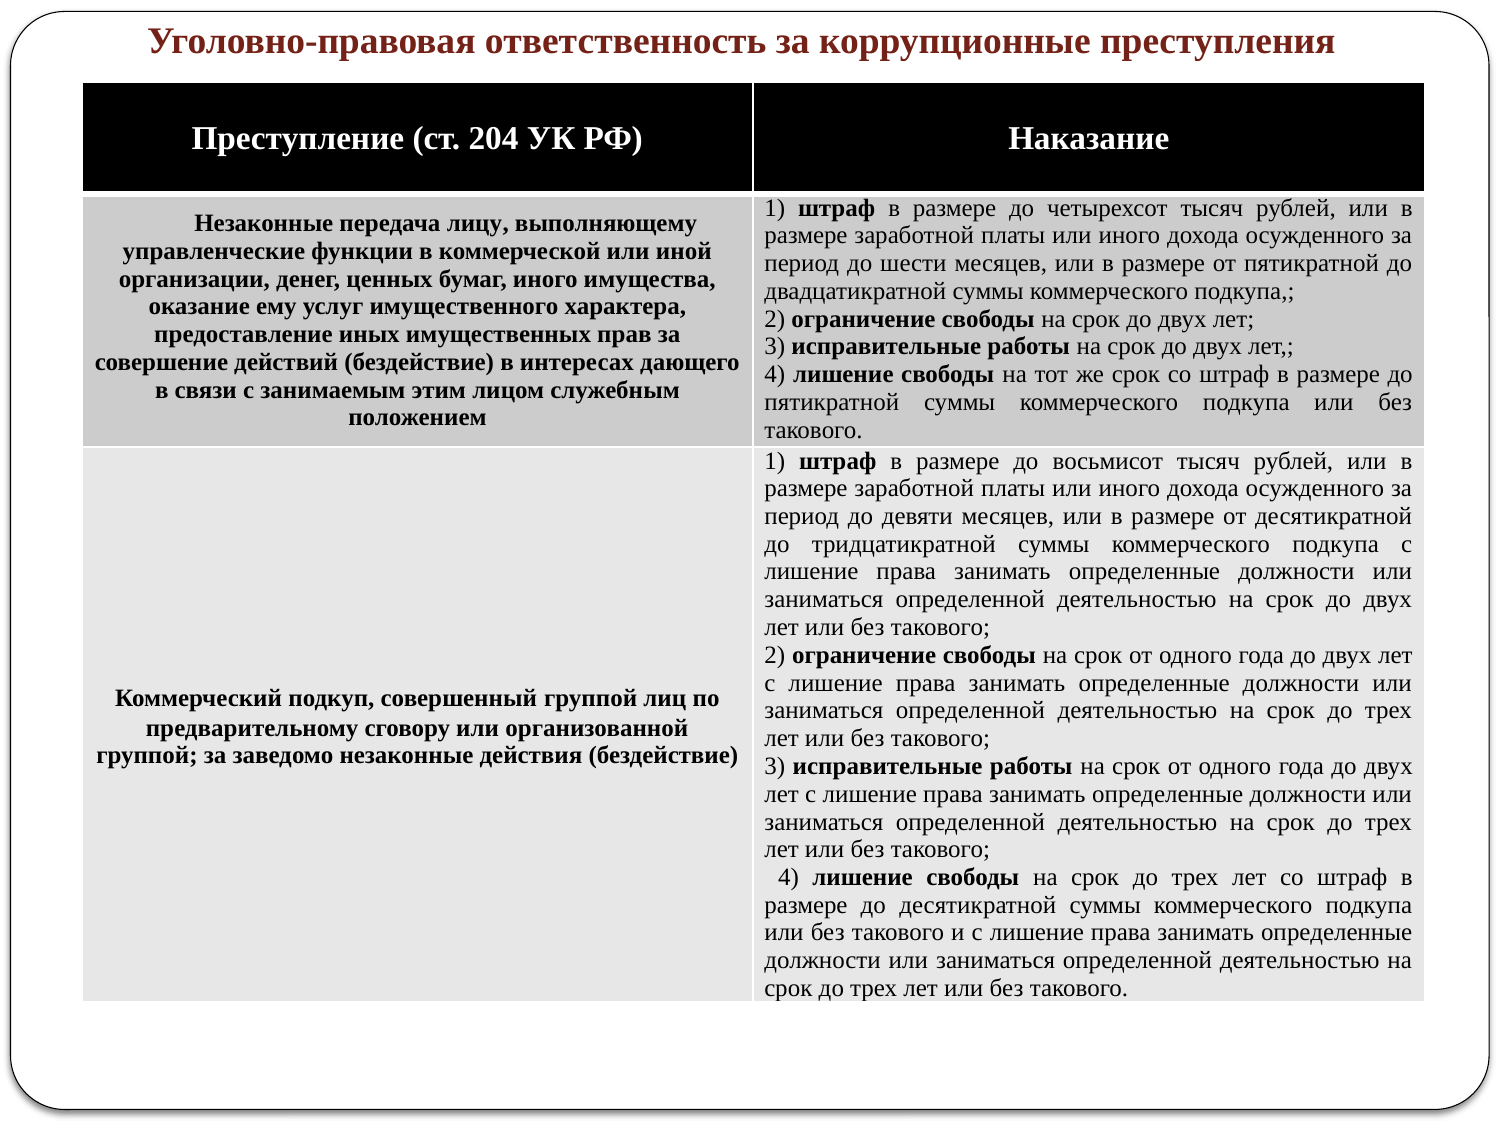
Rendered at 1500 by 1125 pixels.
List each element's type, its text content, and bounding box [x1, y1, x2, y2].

table_header Преступление (ст. 204 УК РФ) [83, 83, 752, 191]
table_cell Незаконные передача лицу, выполняющему управленческие функции в коммерческой или иной организации, денег, ценных бумаг, иного имущества, оказание ему услуг имущественного характера, предоставление иных имущественных прав за совершение действий (бездействие) в интересах дающего в связи с занимаемым этим лицом служебным положением [83, 197, 752, 446]
table_cell 1) штраф в размере до восьмисот тысяч рублей, или в размере заработной платы или иного дохода осужденного за период до девяти месяцев, или в размере от десятикратной до тридцатикратной суммы коммерческого подкупа с лишение права занимать определенные должности или заниматься определенной деятельностью на срок до двух лет или без такового; 2) ограничение свободы на срок от одного года до двух лет с лишение права занимать определенные должности или заниматься определенной деятельностью на срок до трех лет или без такового; 3) исправительные работы на срок от одного года до двух лет с лишение права занимать определенные должности или заниматься определенной деятельностью на срок до трех лет или без такового; 4) лишение свободы на срок до трех лет со штраф в размере до десятикратной суммы коммерческого подкупа или без такового и с лишение права занимать определенные должности или заниматься определенной деятельностью на срок до трех лет или без такового. [754, 448, 1424, 1001]
table_header Наказание [754, 83, 1424, 191]
text_box Уголовно-правовая ответственность за коррупционные преступления [70, 0, 1413, 76]
table_cell Коммерческий подкуп, совершенный группой лиц по предварительному сговору или организованной группой; за заведомо незаконные действия (бездействие) [83, 448, 752, 1001]
table_cell 1) штраф в размере до четырехсот тысяч рублей, или в размере заработной платы или иного дохода осужденного за период до шести месяцев, или в размере от пятикратной до двадцатикратной суммы коммерческого подкупа,; 2) ограничение свободы на срок до двух лет; 3) исправительные работы на срок до двух лет,; 4) лишение свободы на тот же срок со штраф в размере до пятикратной суммы коммерческого подкупа или без такового. [754, 197, 1424, 446]
